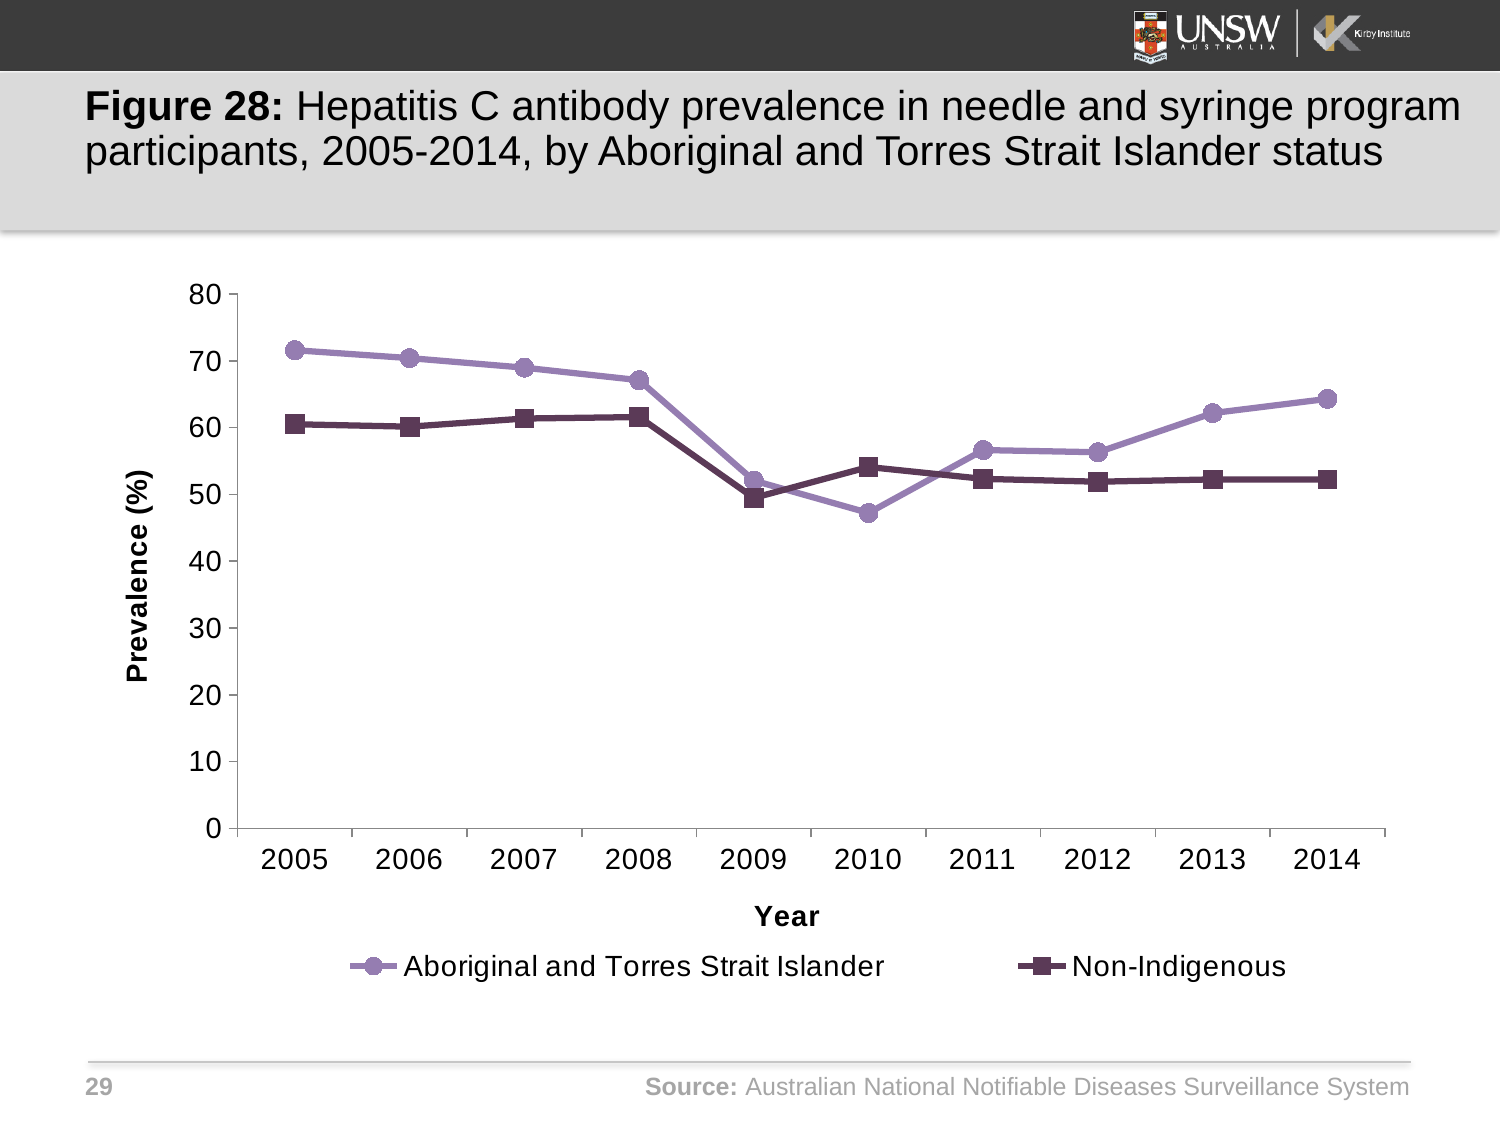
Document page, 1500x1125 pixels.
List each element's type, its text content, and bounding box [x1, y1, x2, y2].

slide_number 29 [85, 1070, 195, 1112]
title Figure 28: Hepatitis C antibody prevalence in needle and syringe program participants, 2005-2014, by Aboriginal and Torres Strait Islander status [85, 84, 1483, 216]
chart [84, 262, 1412, 1023]
picture [0, 0, 1500, 71]
list Source: Australian National Notifiable Diseases Surveillance System [262, 1070, 1412, 1112]
